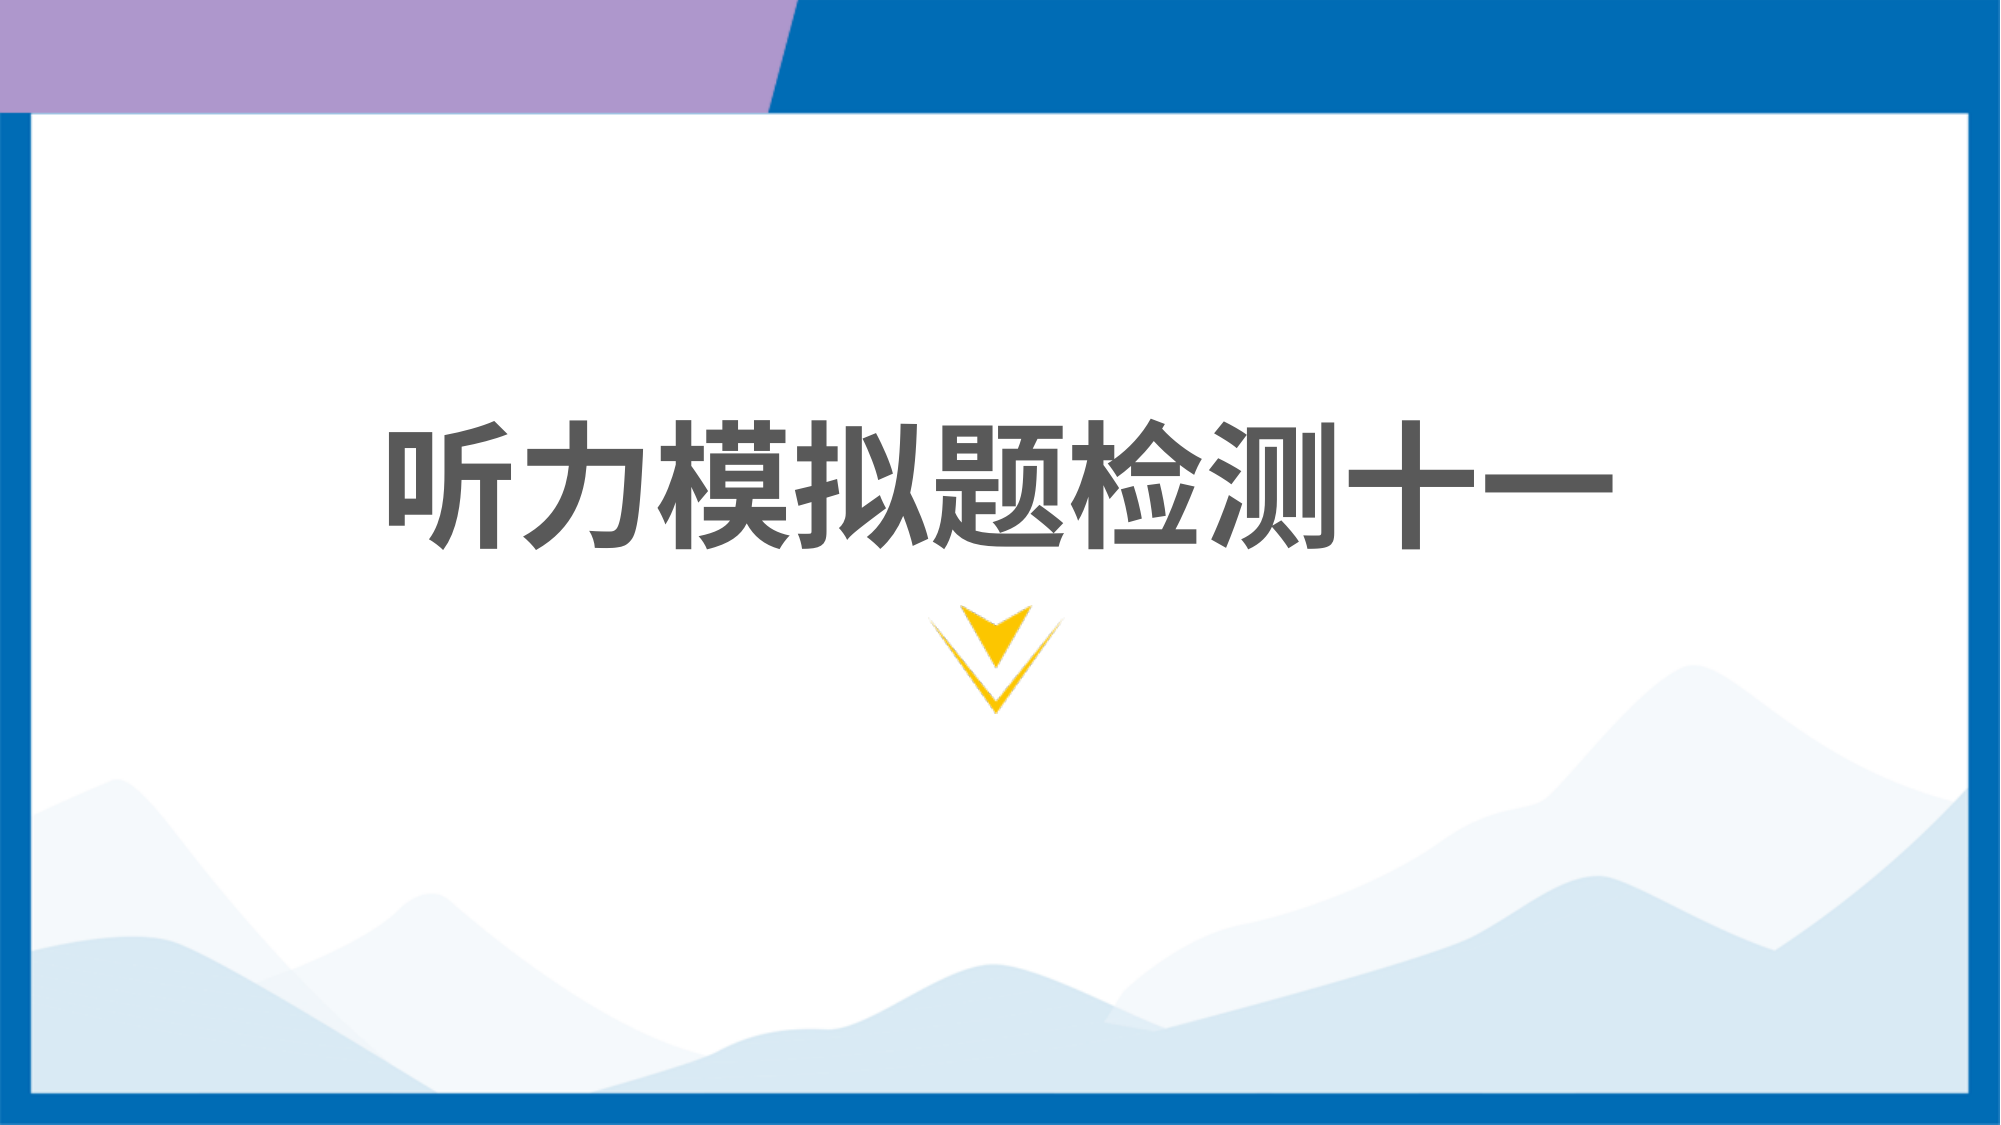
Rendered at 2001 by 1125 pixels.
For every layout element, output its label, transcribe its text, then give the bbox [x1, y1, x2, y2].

picture [0, 0, 2000, 1125]
text_box 听力模拟题检测十一 [35, 383, 1962, 566]
